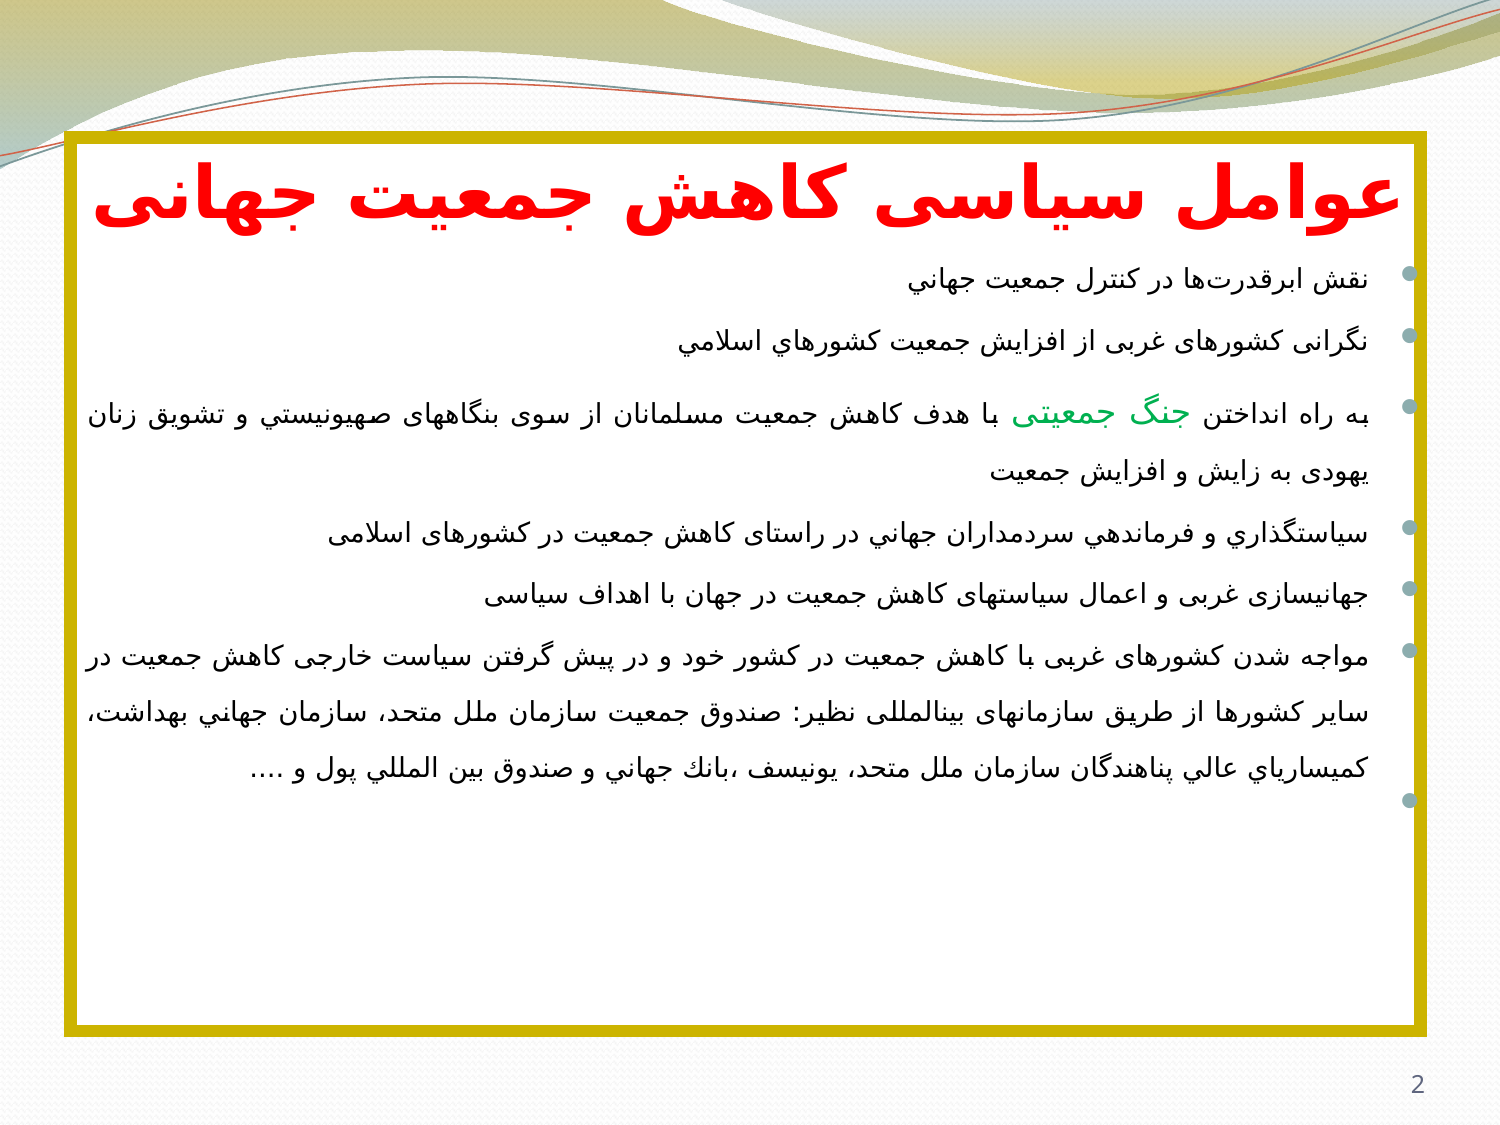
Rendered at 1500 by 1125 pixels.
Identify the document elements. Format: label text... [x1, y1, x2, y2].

list عوامل سیاسی کاهش جمعیت جهانی نقش ابرقدرت‌­ها در كنترل جمعيت جهاني نگرانی کشورهای غربی از افزايش جمعيت کشور‌هاي اسلامي به راه انداختن جنگ جمعیتی با هدف کاهش جمعیت مسلمانان از سوی بنگاه­های صهيونيستي و تشویق زنان یهودی به زایش و افزایش جمعیت سياستگذاري و فرماندهي سردمداران جهاني در راستای کاهش جمعیت در کشورهای اسلامی جهانی­سازی غربی و اعمال سیاست­های کاهش جمعیت در جهان با اهداف سیاسی مواجه شدن کشورهای غربی با کاهش جمعیت در كشور خود و در پیش گرفتن سیاست خارجی کاهش جمعیت در سایر کشورها از طریق سازمان­های بین­المللی نظیر: صندوق جمعيت سازمان ملل متحد، سازمان جهاني بهداشت، كميسارياي عالي پناهندگان سازمان ملل متحد، يونيسف ،بانك جهاني و صندوق بين المللي پول و .... [68, 135, 1422, 1033]
slide_number 2 [1299, 1042, 1425, 1103]
